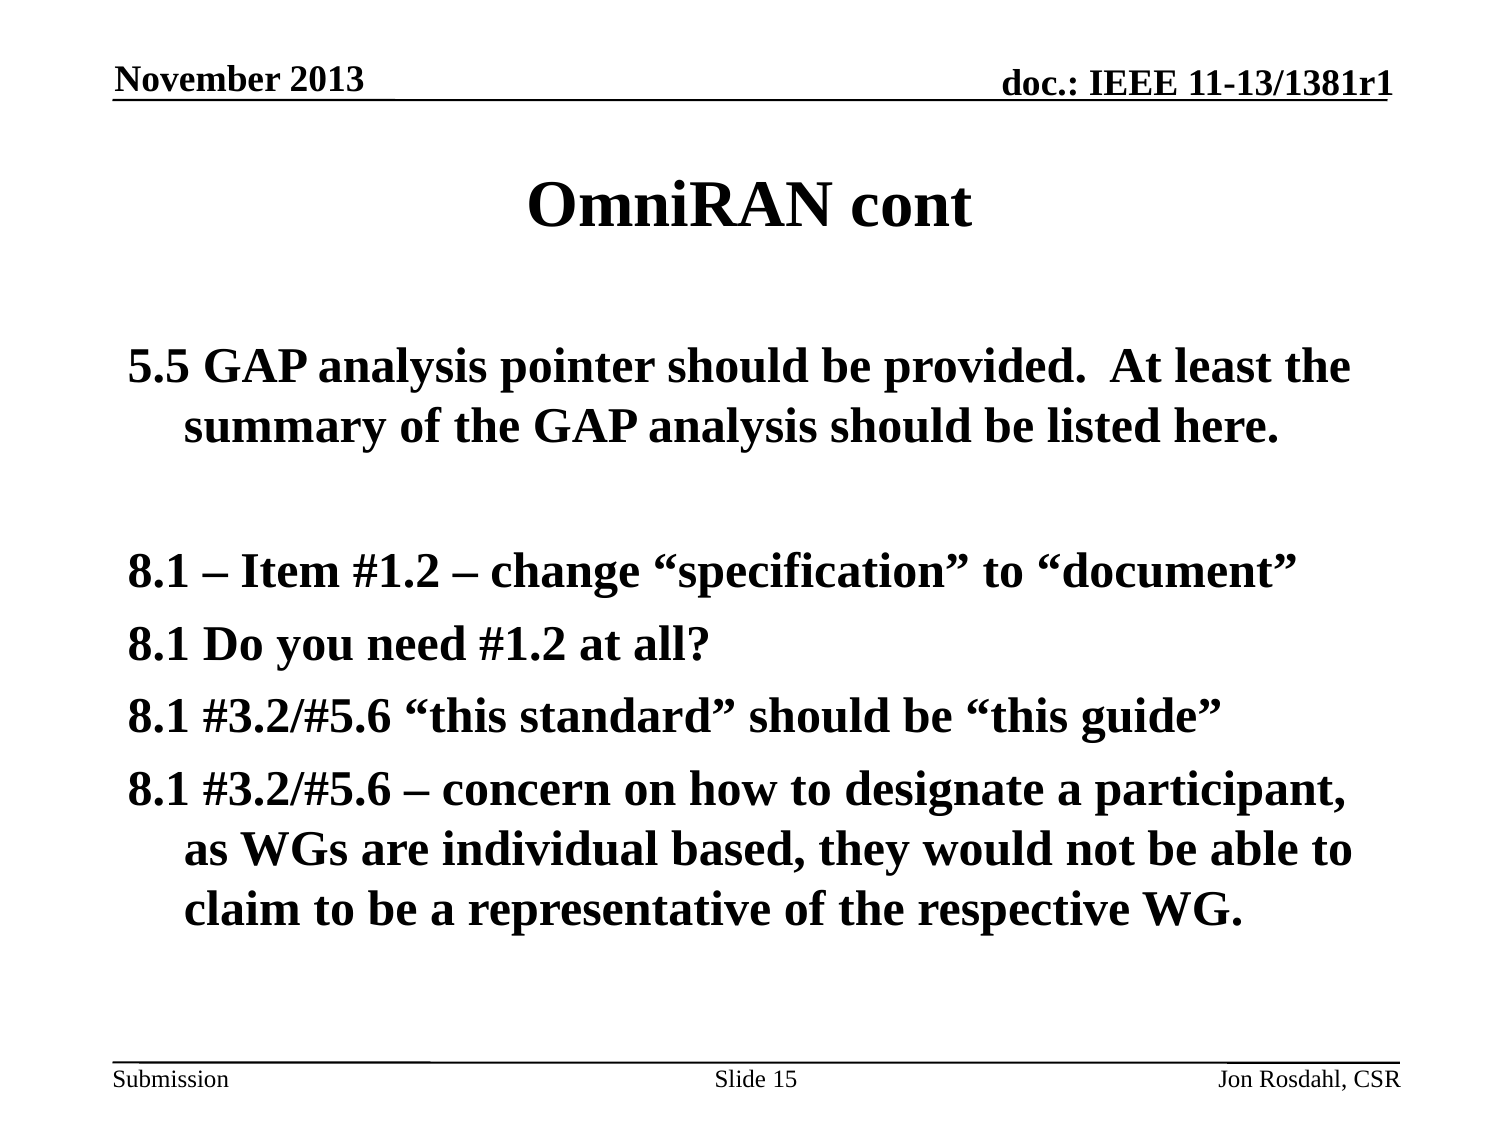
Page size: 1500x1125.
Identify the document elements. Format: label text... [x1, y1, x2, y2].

slide_number Slide 15 [712, 1061, 800, 1123]
list 5.5 GAP analysis pointer should be provided. At least the summary of the GAP analysis should be listed here. 8.1 – Item #1.2 – change “specification” to “document” 8.1 Do you need #1.2 at all? 8.1 #3.2/#5.6 “this standard” should be “this guide” 8.1 #3.2/#5.6 – concern on how to designate a participant, as WGs are individual based, they would not be able to claim to be a representative of the respective WG. [112, 324, 1388, 1000]
footer Jon Rosdahl, CSR [878, 1061, 1402, 1093]
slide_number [114, 54, 423, 100]
title OmniRAN cont [112, 112, 1388, 288]
